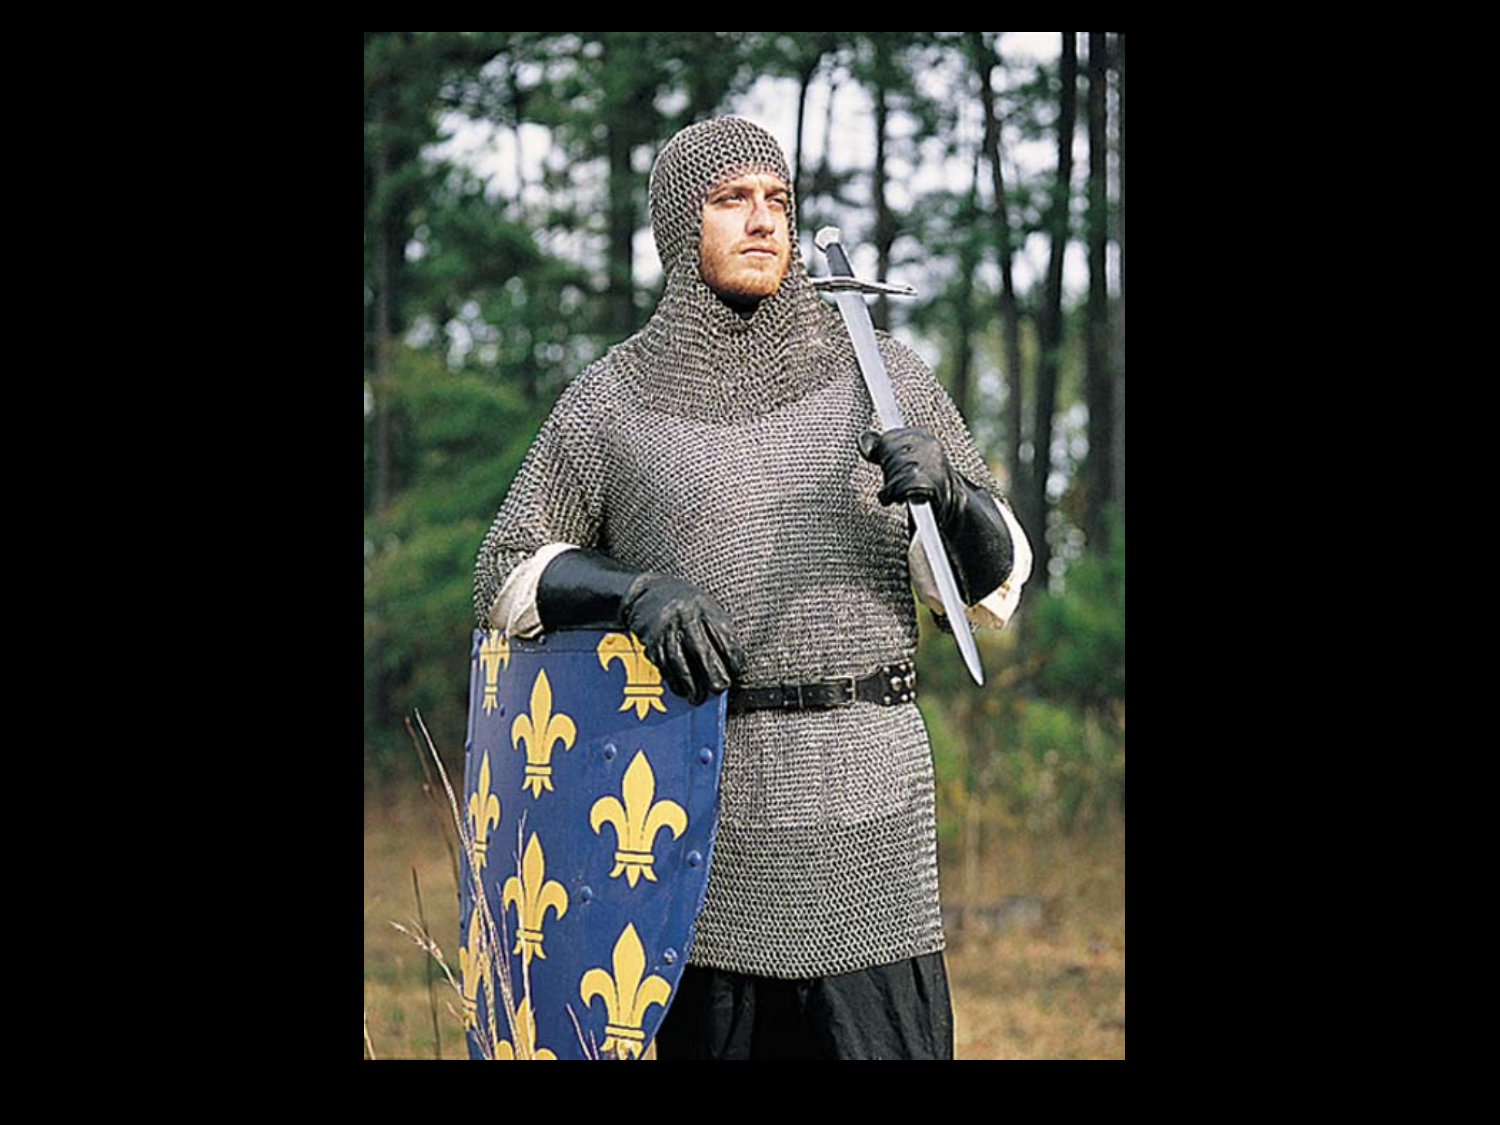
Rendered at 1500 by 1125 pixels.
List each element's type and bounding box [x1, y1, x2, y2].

picture [364, 32, 1126, 1060]
